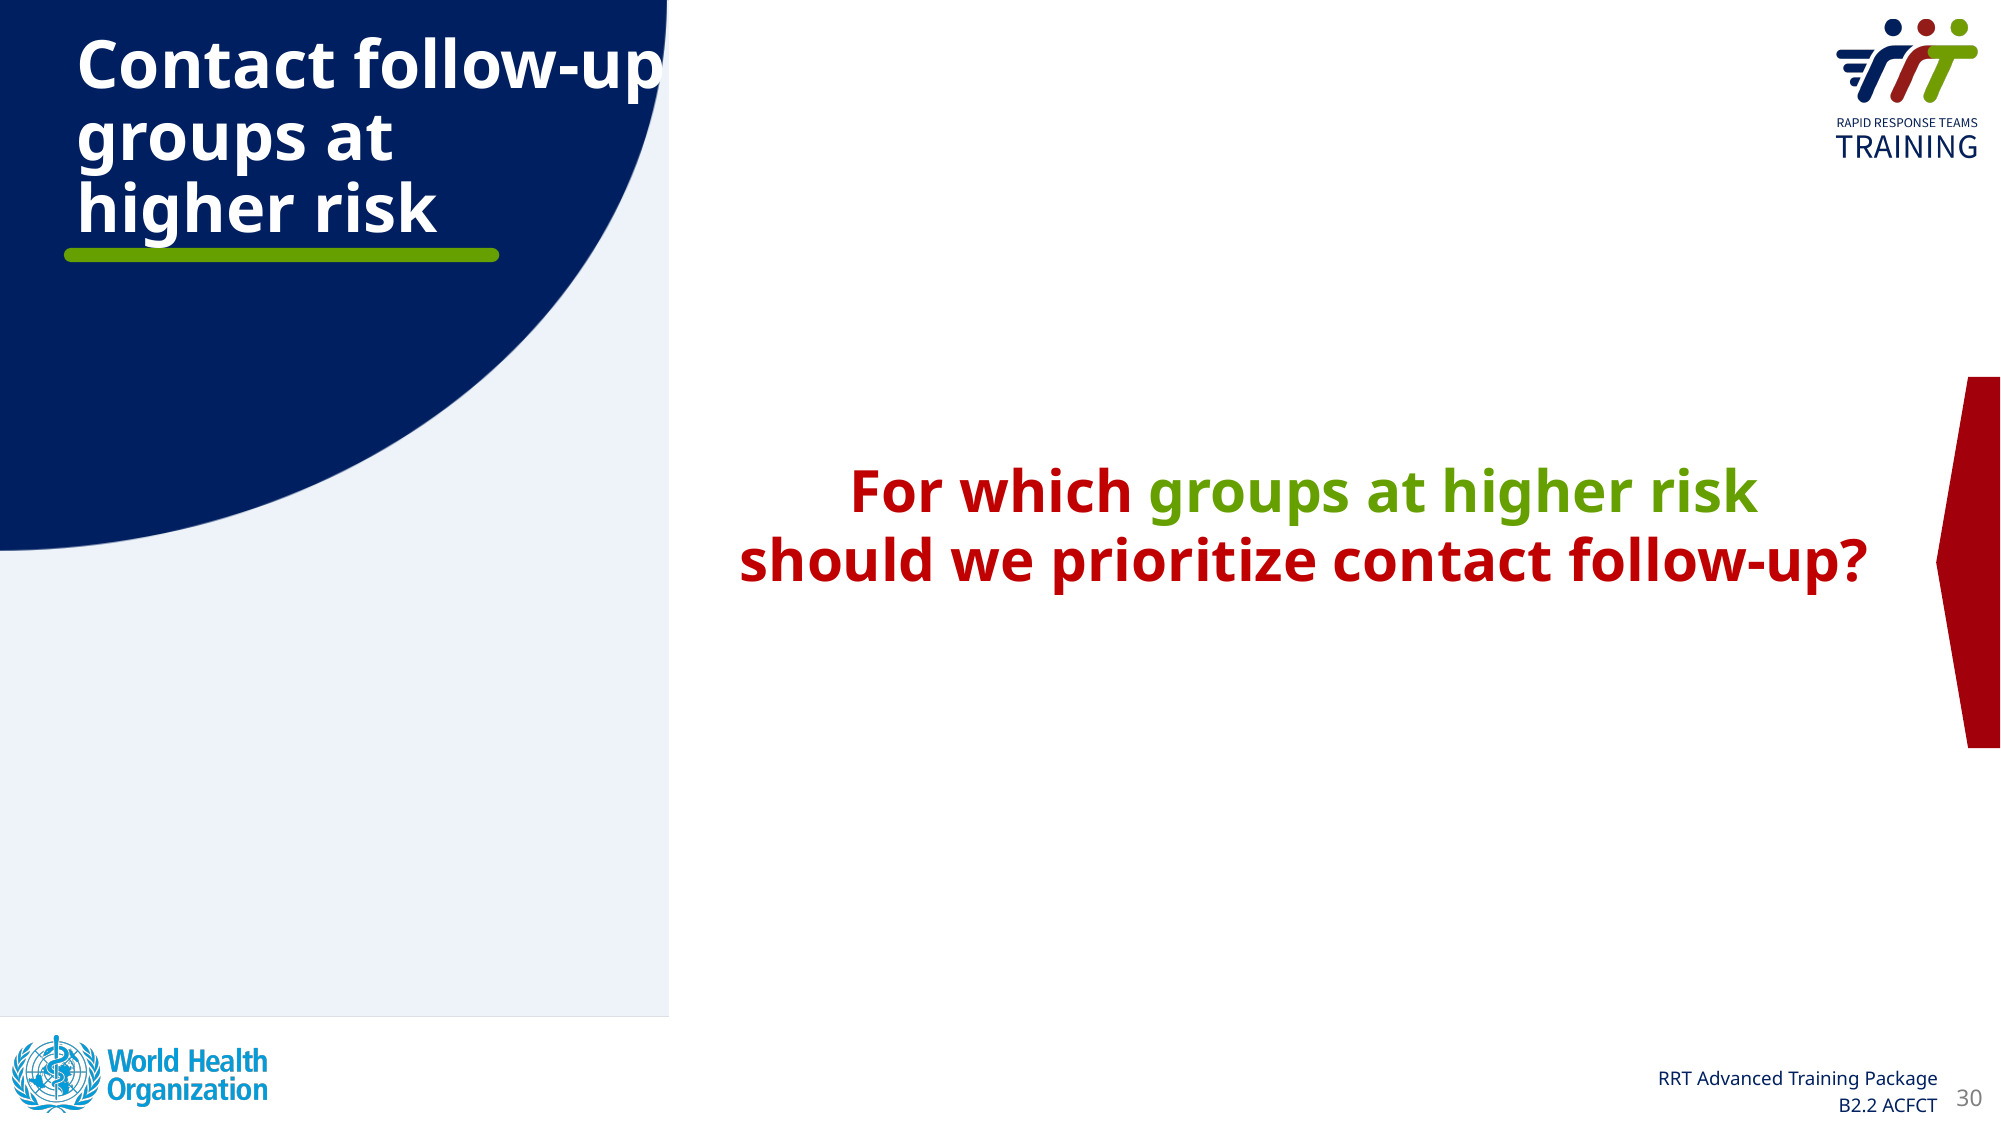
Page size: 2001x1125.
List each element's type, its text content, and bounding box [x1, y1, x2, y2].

picture [58, 1050, 64, 1058]
picture [0, 0, 669, 1018]
picture [12, 1035, 267, 1113]
list For which groups at higher risk should we prioritize contact follow-up? [692, 461, 1931, 664]
picture [12, 1083, 48, 1113]
picture [1835, 19, 1978, 167]
title Contact follow-up: groups at higher risk [68, 12, 694, 265]
